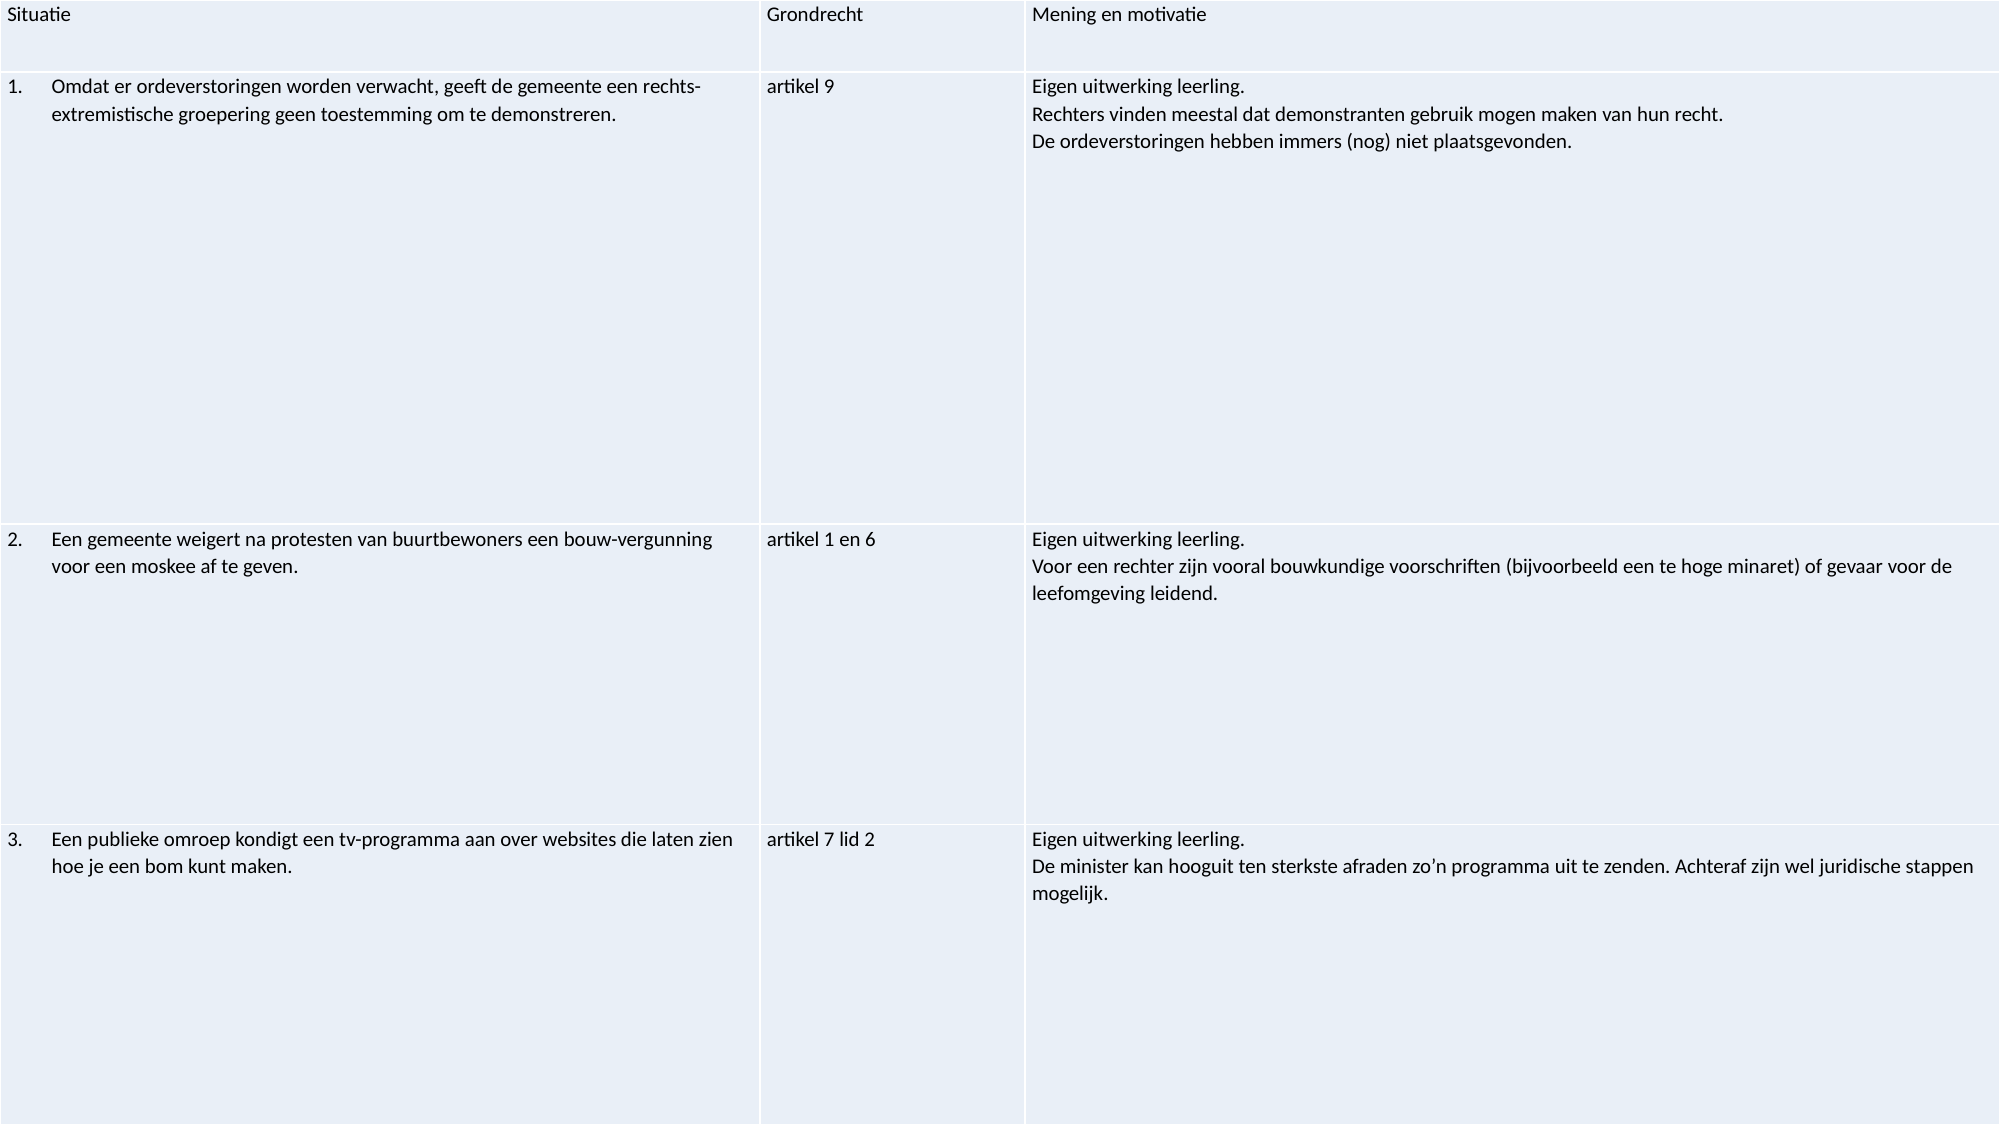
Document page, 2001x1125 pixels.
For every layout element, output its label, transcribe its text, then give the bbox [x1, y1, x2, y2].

table_cell Eigen uitwerking leerling. Voor een rechter zijn vooral bouwkundige voorschriften (bijvoorbeeld een te hoge minaret) of gevaar voor de leefomgeving leidend. [1026, 525, 1999, 824]
table_cell artikel 9 [761, 73, 1024, 523]
table_cell Eigen uitwerking leerling. De minister kan hooguit ten sterkste afraden zo’n programma uit te zenden. Achteraf zijn wel juridische stappen mogelijk. [1026, 825, 1999, 1124]
table_cell artikel 1 en 6 [761, 525, 1024, 824]
table_cell artikel 7 lid 2 [761, 825, 1024, 1124]
table_cell 3. Een publieke omroep kondigt een tv-programma aan over websites die laten zien hoe je een bom kunt maken. [1, 825, 759, 1124]
table_cell 1. Omdat er ordeverstoringen worden verwacht, geeft de gemeente een rechts-extremistische groepering geen toestemming om te demonstreren. [1, 73, 759, 523]
table_header Situatie [1, 1, 759, 71]
table_header Grondrecht [761, 1, 1024, 71]
table_header Mening en motivatie [1026, 1, 1999, 71]
table_cell 2. Een gemeente weigert na protesten van buurtbewoners een bouw-vergunning voor een moskee af te geven. [1, 525, 759, 824]
table_cell Eigen uitwerking leerling. Rechters vinden meestal dat demonstranten gebruik mogen maken van hun recht. De ordeverstoringen hebben immers (nog) niet plaatsgevonden. [1026, 73, 1999, 523]
